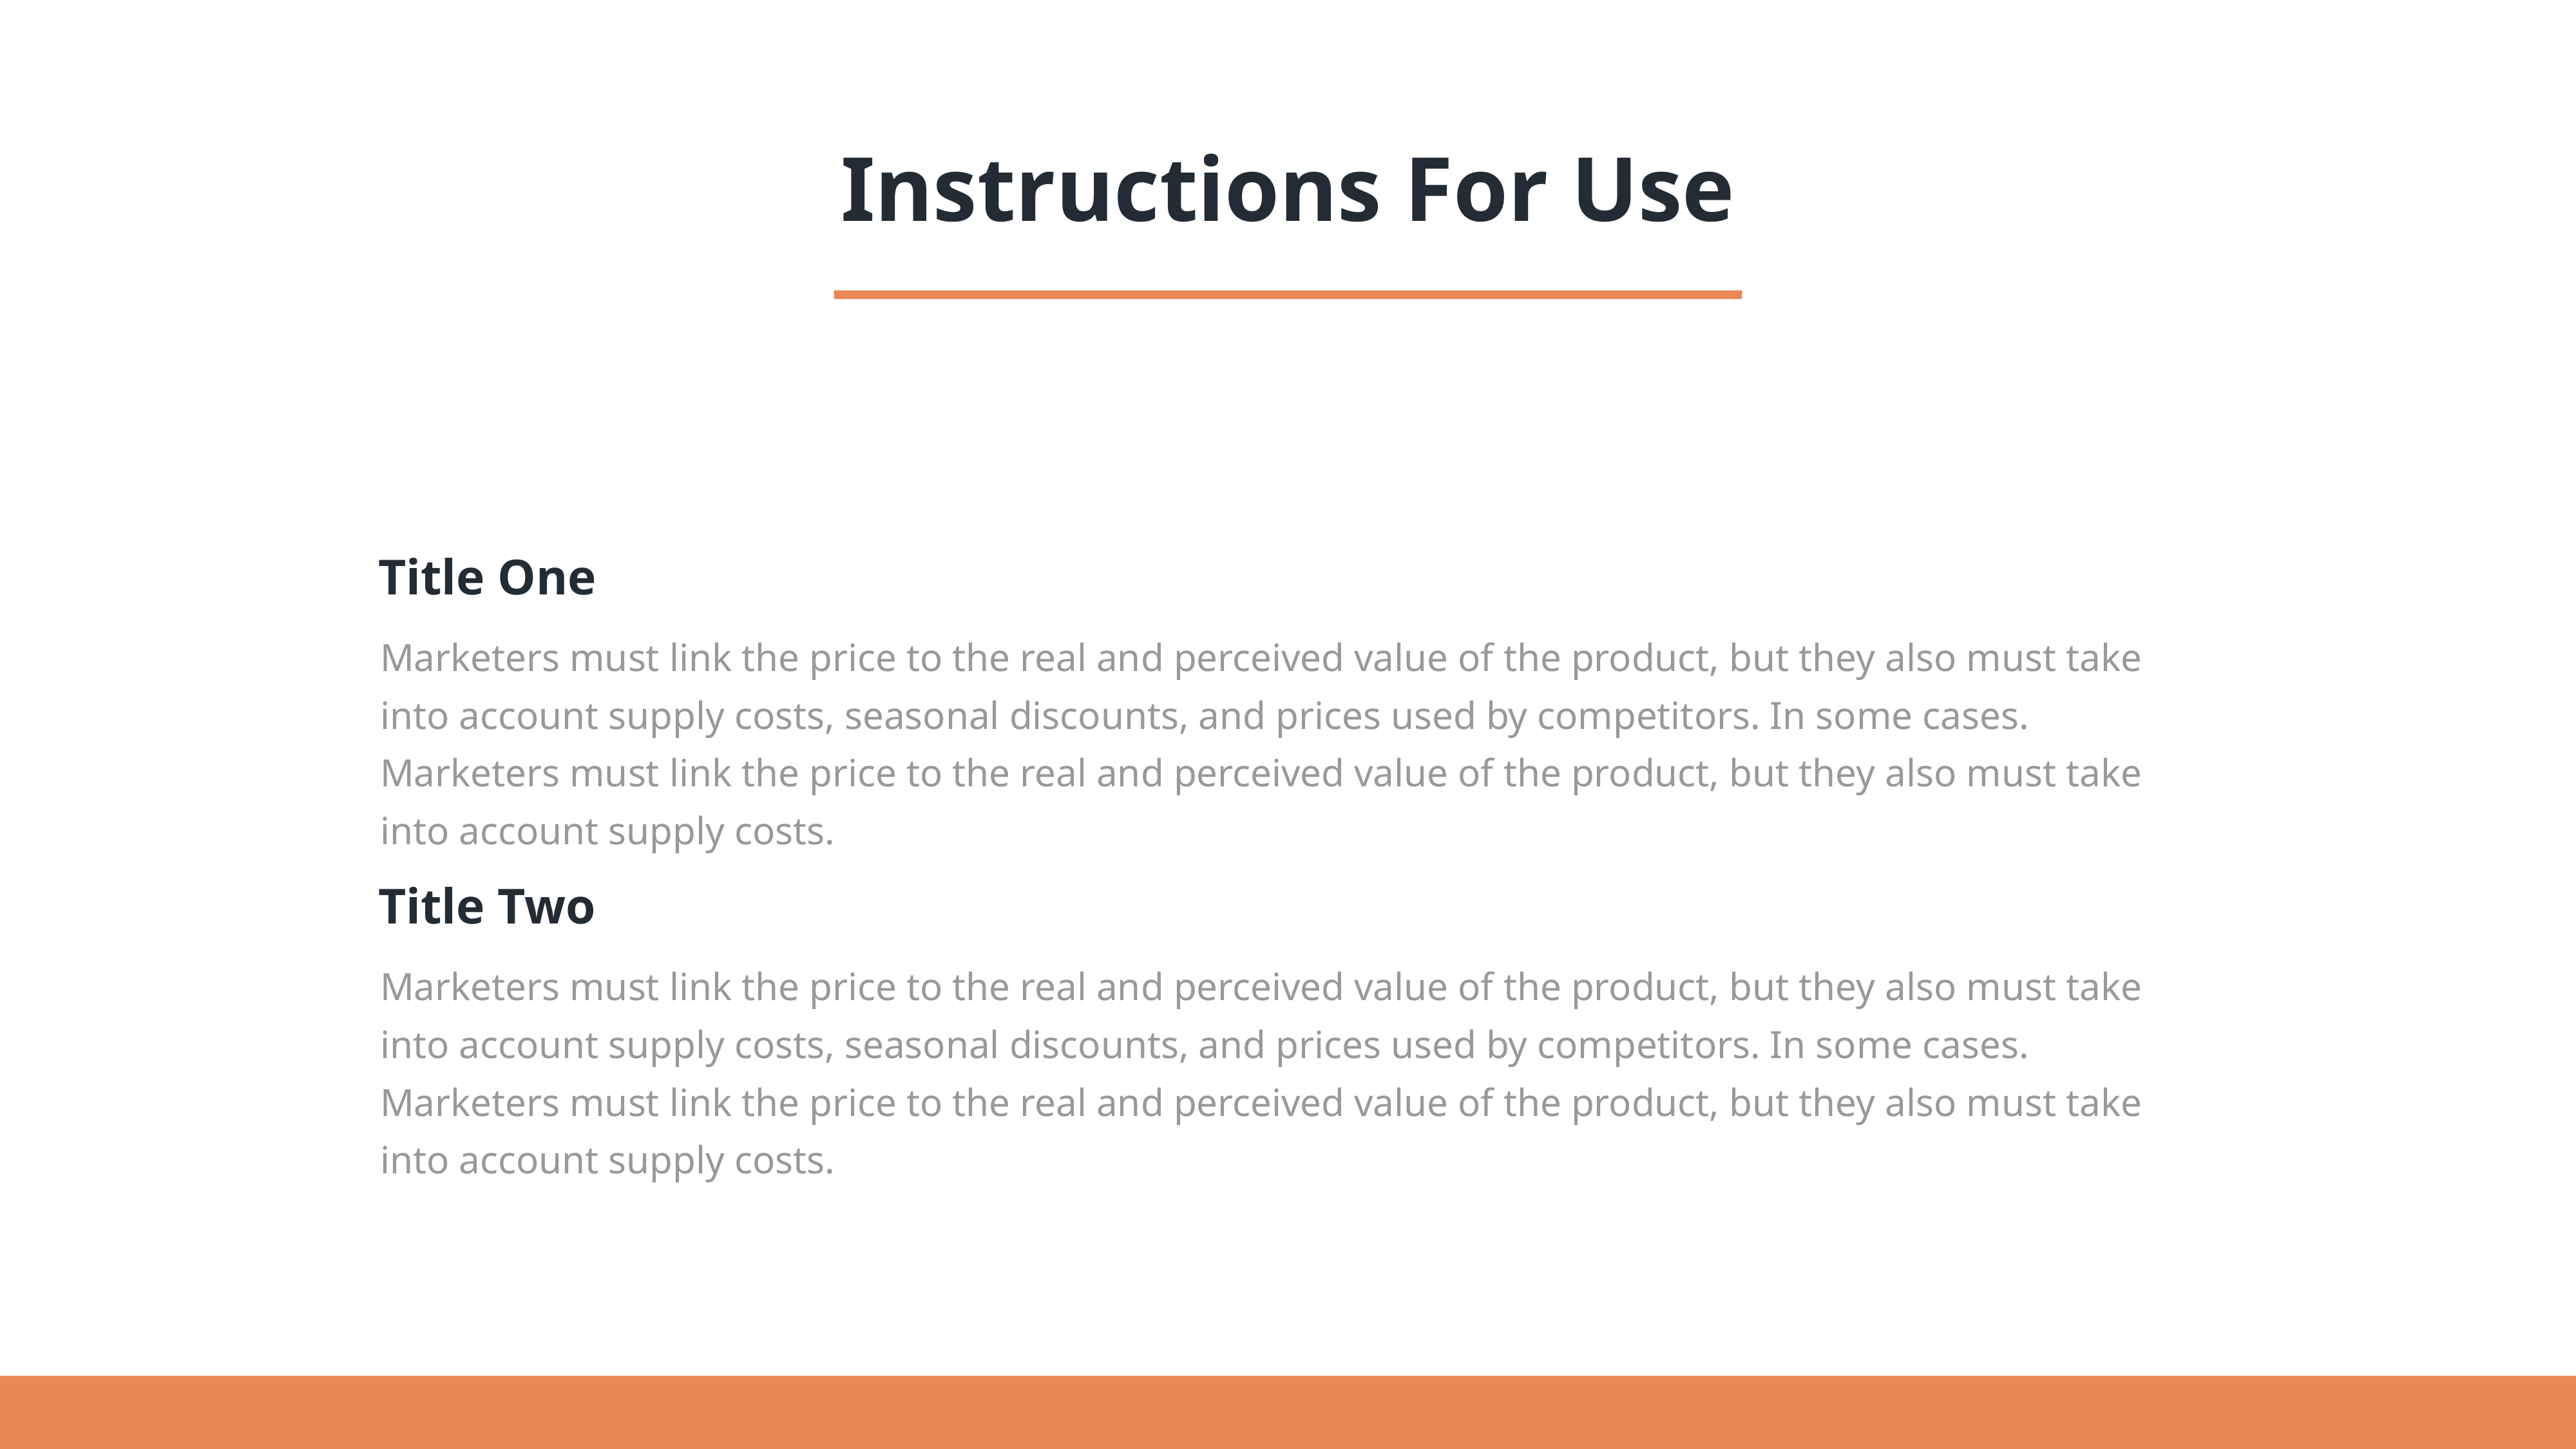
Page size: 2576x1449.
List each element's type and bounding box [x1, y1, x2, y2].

text_box [746, 128, 1830, 299]
text_box [357, 541, 2219, 1132]
text_box [0, 1375, 2576, 1449]
